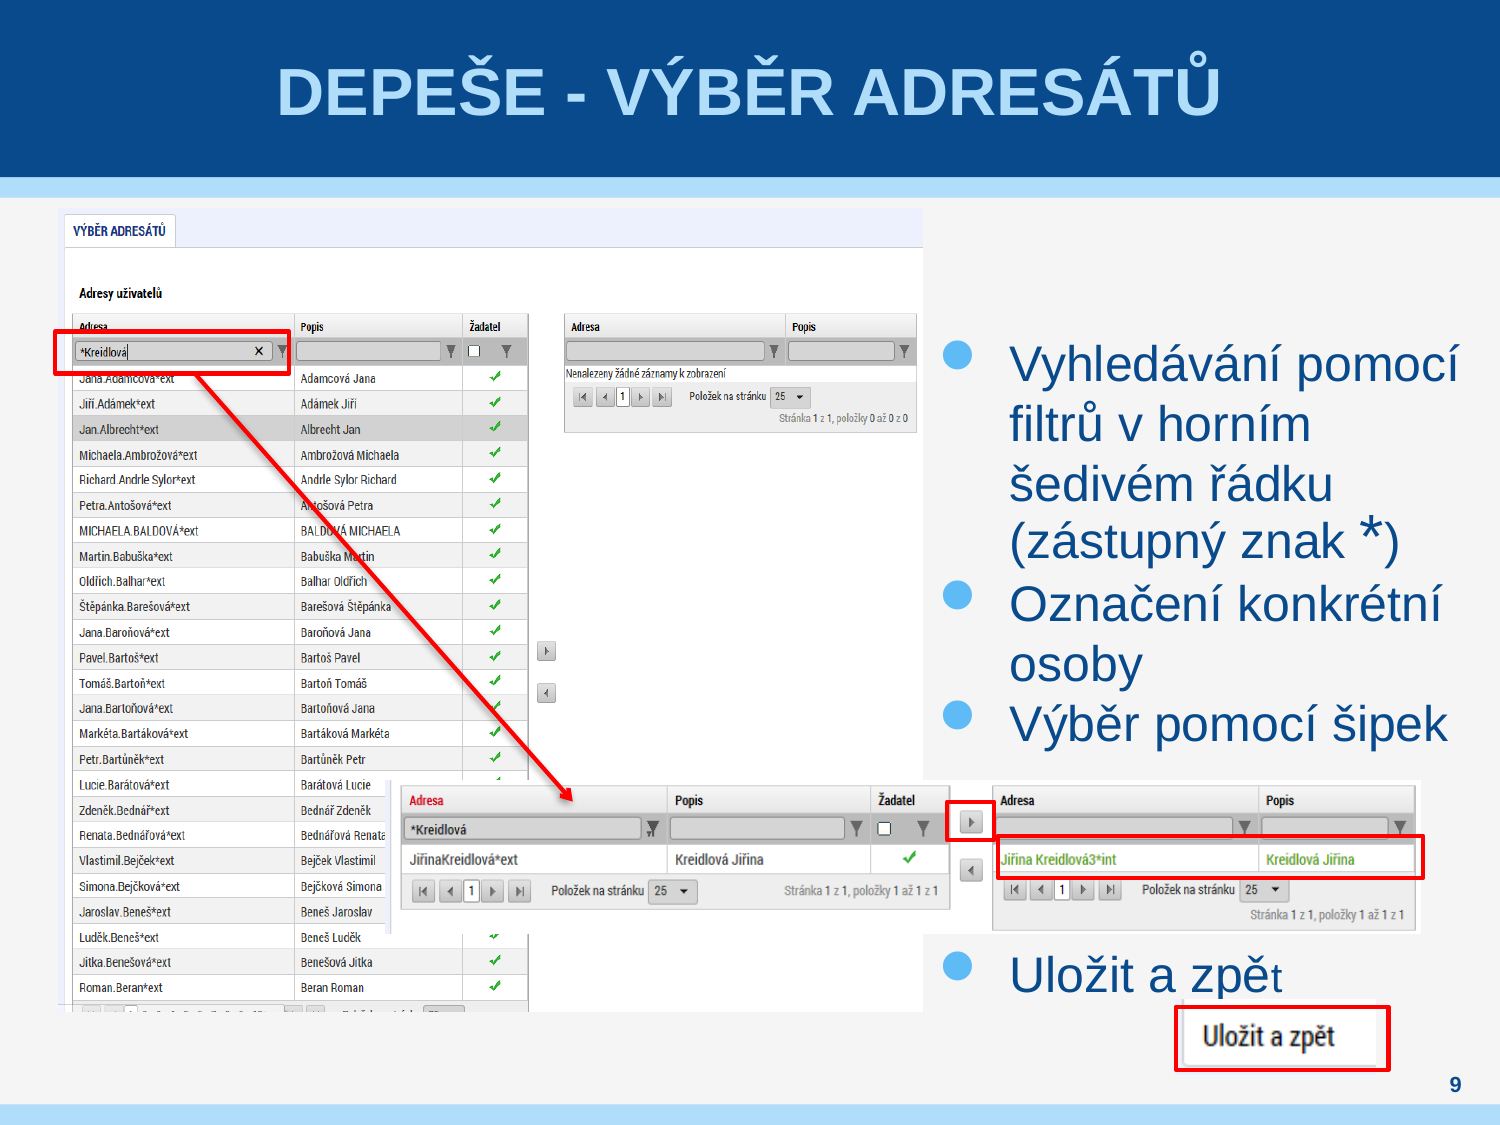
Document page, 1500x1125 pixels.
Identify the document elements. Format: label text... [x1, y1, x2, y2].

text_box [1381, 1005, 1391, 1072]
title Depeše - výběr adresátů [59, 0, 1441, 178]
picture [58, 208, 1421, 1012]
picture [1174, 999, 1377, 1075]
slide_number 9 [1417, 1068, 1495, 1099]
list Vyhledávání pomocí filtrů v horním šedivém řádku (zástupný znak *) Označení konkrétní osoby Výběr pomocí šipek Uložit a zpět [938, 331, 1471, 1024]
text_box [194, 373, 574, 802]
